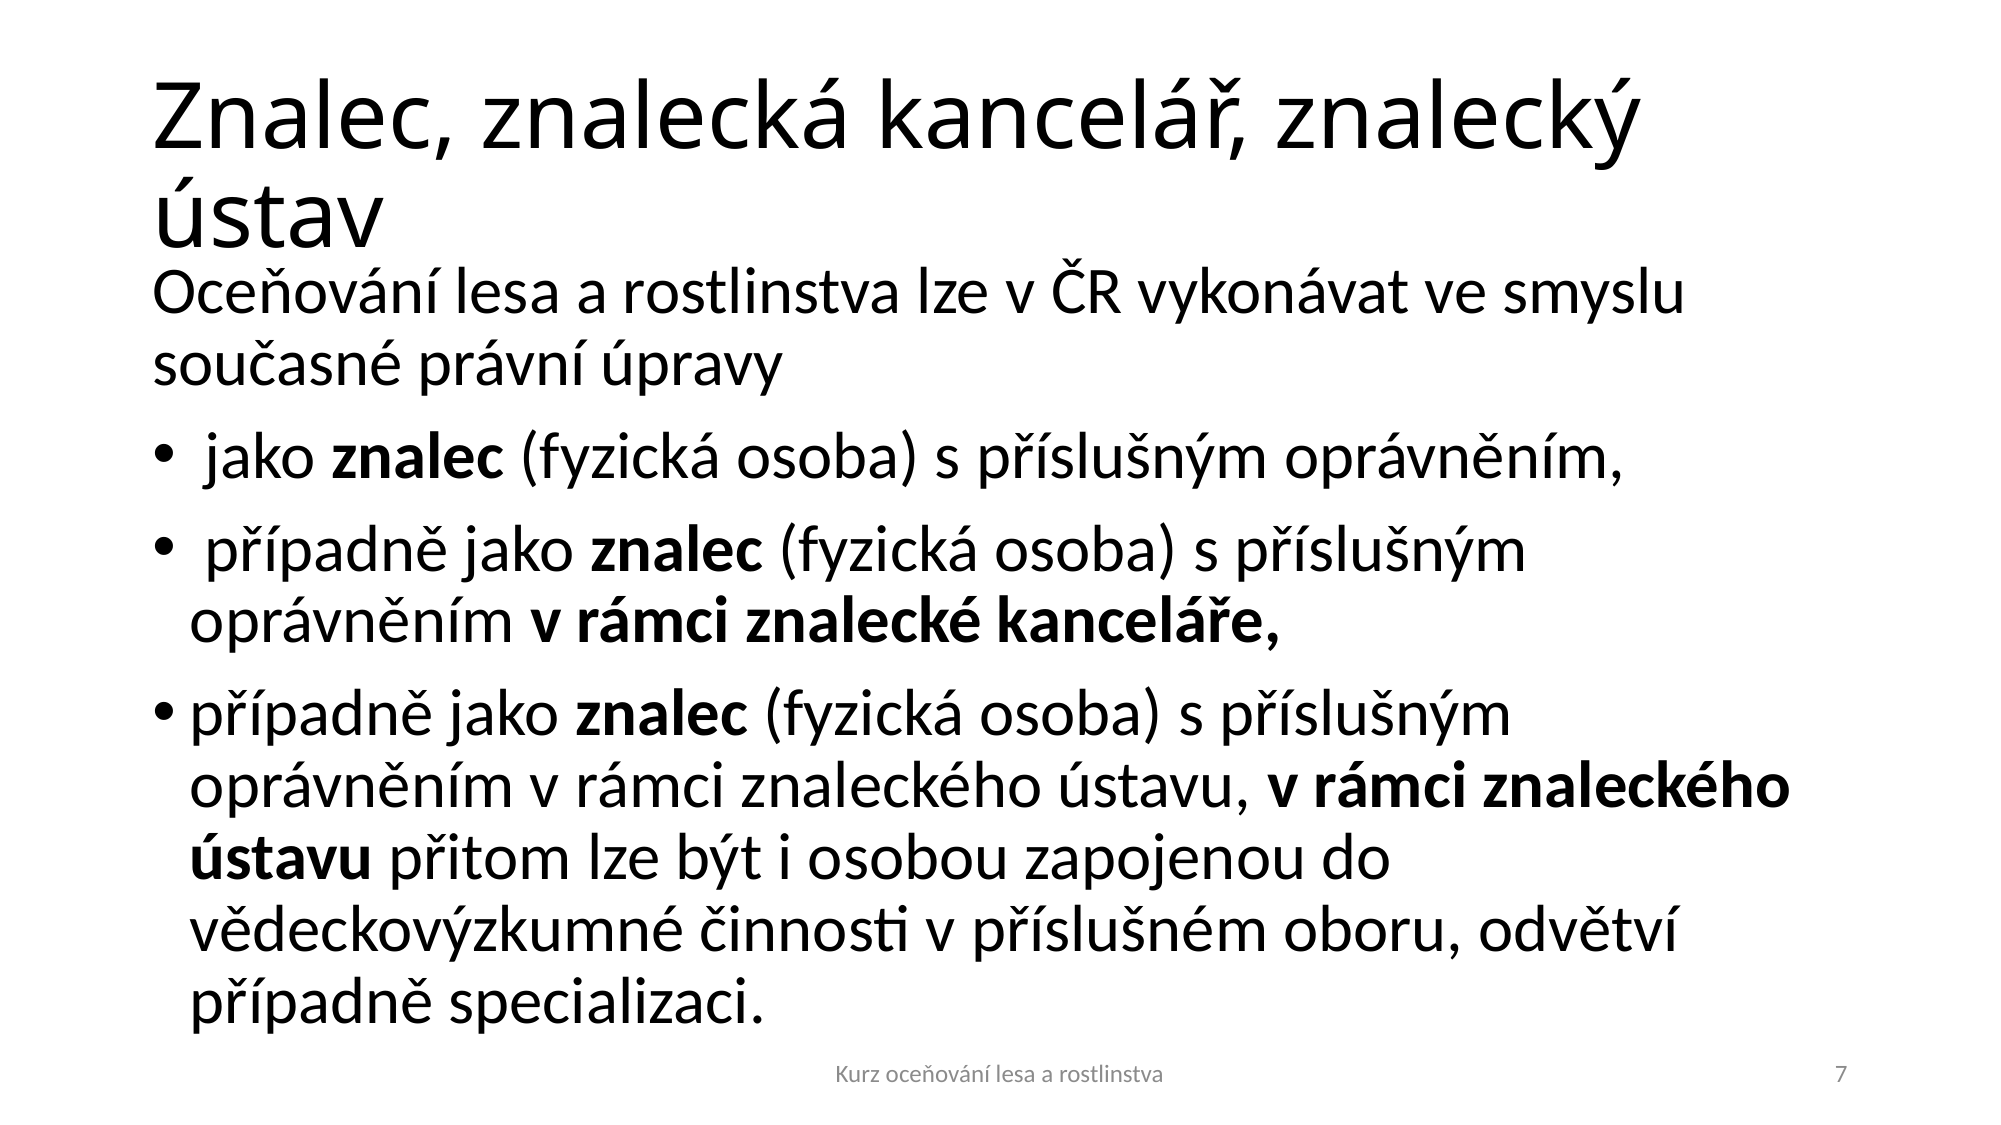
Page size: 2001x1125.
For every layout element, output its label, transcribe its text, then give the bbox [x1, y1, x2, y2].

footer Kurz oceňování lesa a rostlinstva [662, 1042, 1338, 1103]
list Oceňování lesa a rostlinstva lze v ČR vykonávat ve smyslu současné právní úpravy jako znalec (fyzická osoba) s příslušným oprávněním, případně jako znalec (fyzická osoba) s příslušným oprávněním v rámci znalecké kanceláře, případně jako znalec (fyzická osoba) s příslušným oprávněním v rámci znaleckého ústavu, v rámci znaleckého ústavu přitom lze být i osobou zapojenou do vědeckovýzkumné činnosti v příslušném oboru, odvětví případně specializaci. [137, 248, 1863, 1043]
slide_number 7 [1412, 1042, 1863, 1103]
title Znalec, znalecká kancelář, znalecký ústav [137, 59, 1863, 248]
